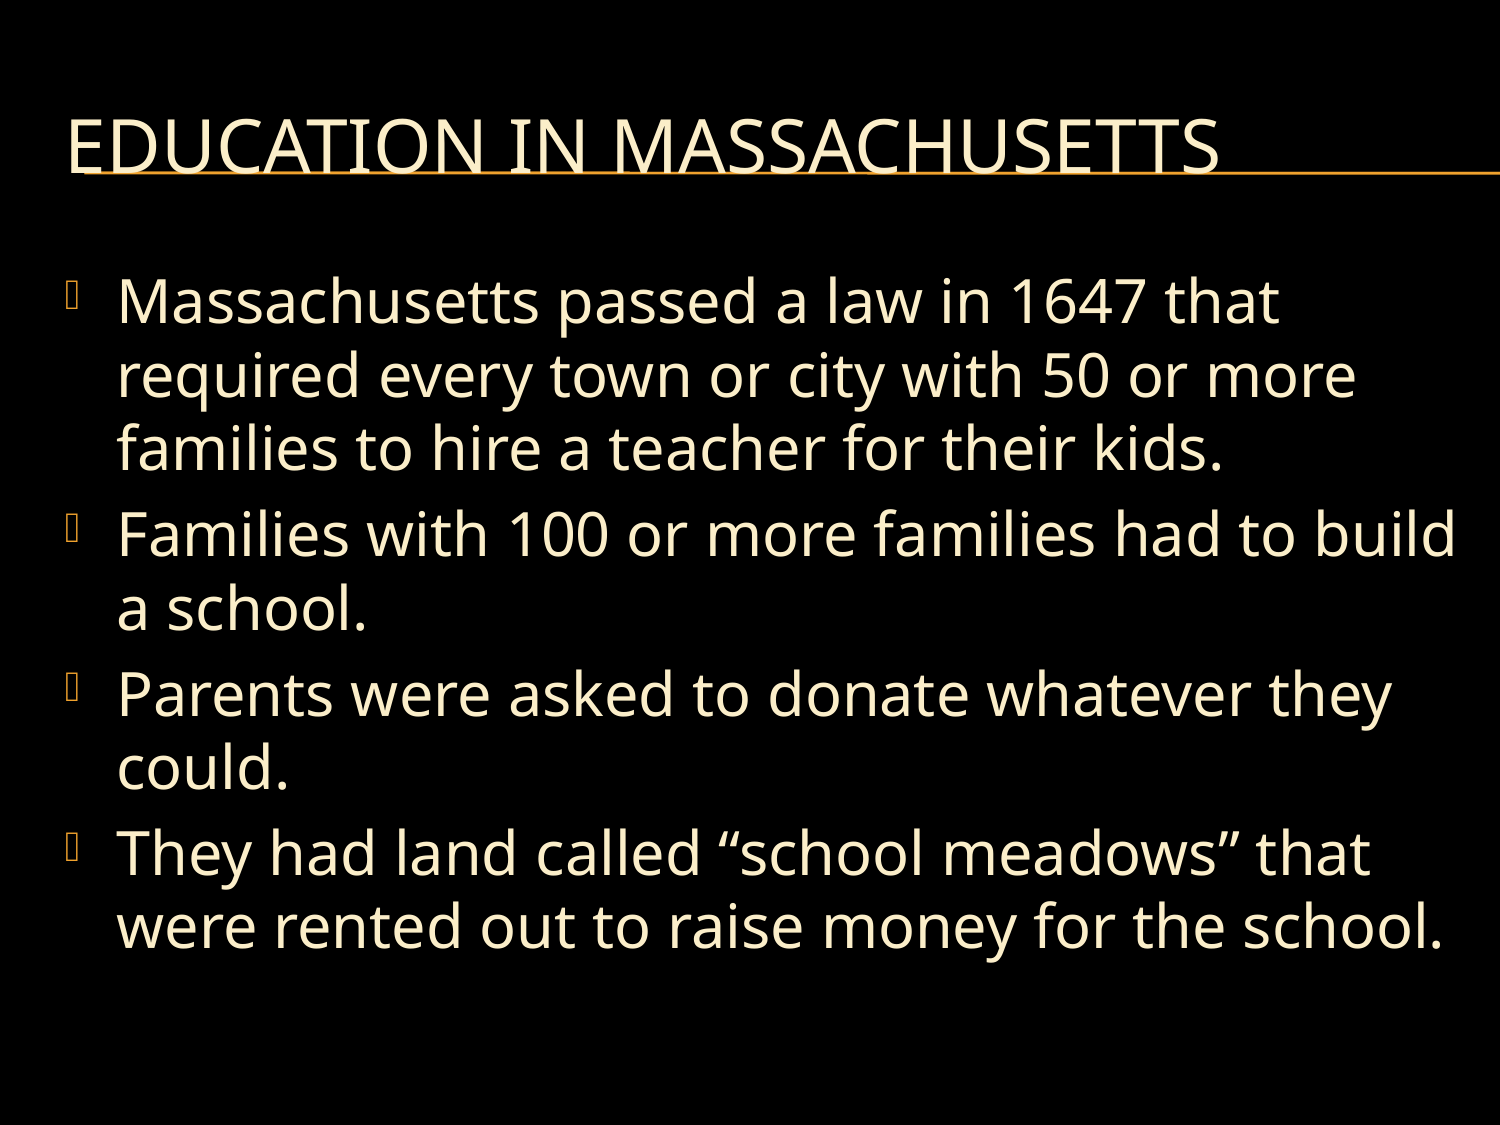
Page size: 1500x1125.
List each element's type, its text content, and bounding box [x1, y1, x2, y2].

list Massachusetts passed a law in 1647 that required every town or city with 50 or more families to hire a teacher for their kids. Families with 100 or more families had to build a school. Parents were asked to donate whatever they could. They had land called “school meadows” that were rented out to raise money for the school. [50, 254, 1475, 998]
title Education in Massachusetts [50, 75, 1475, 213]
